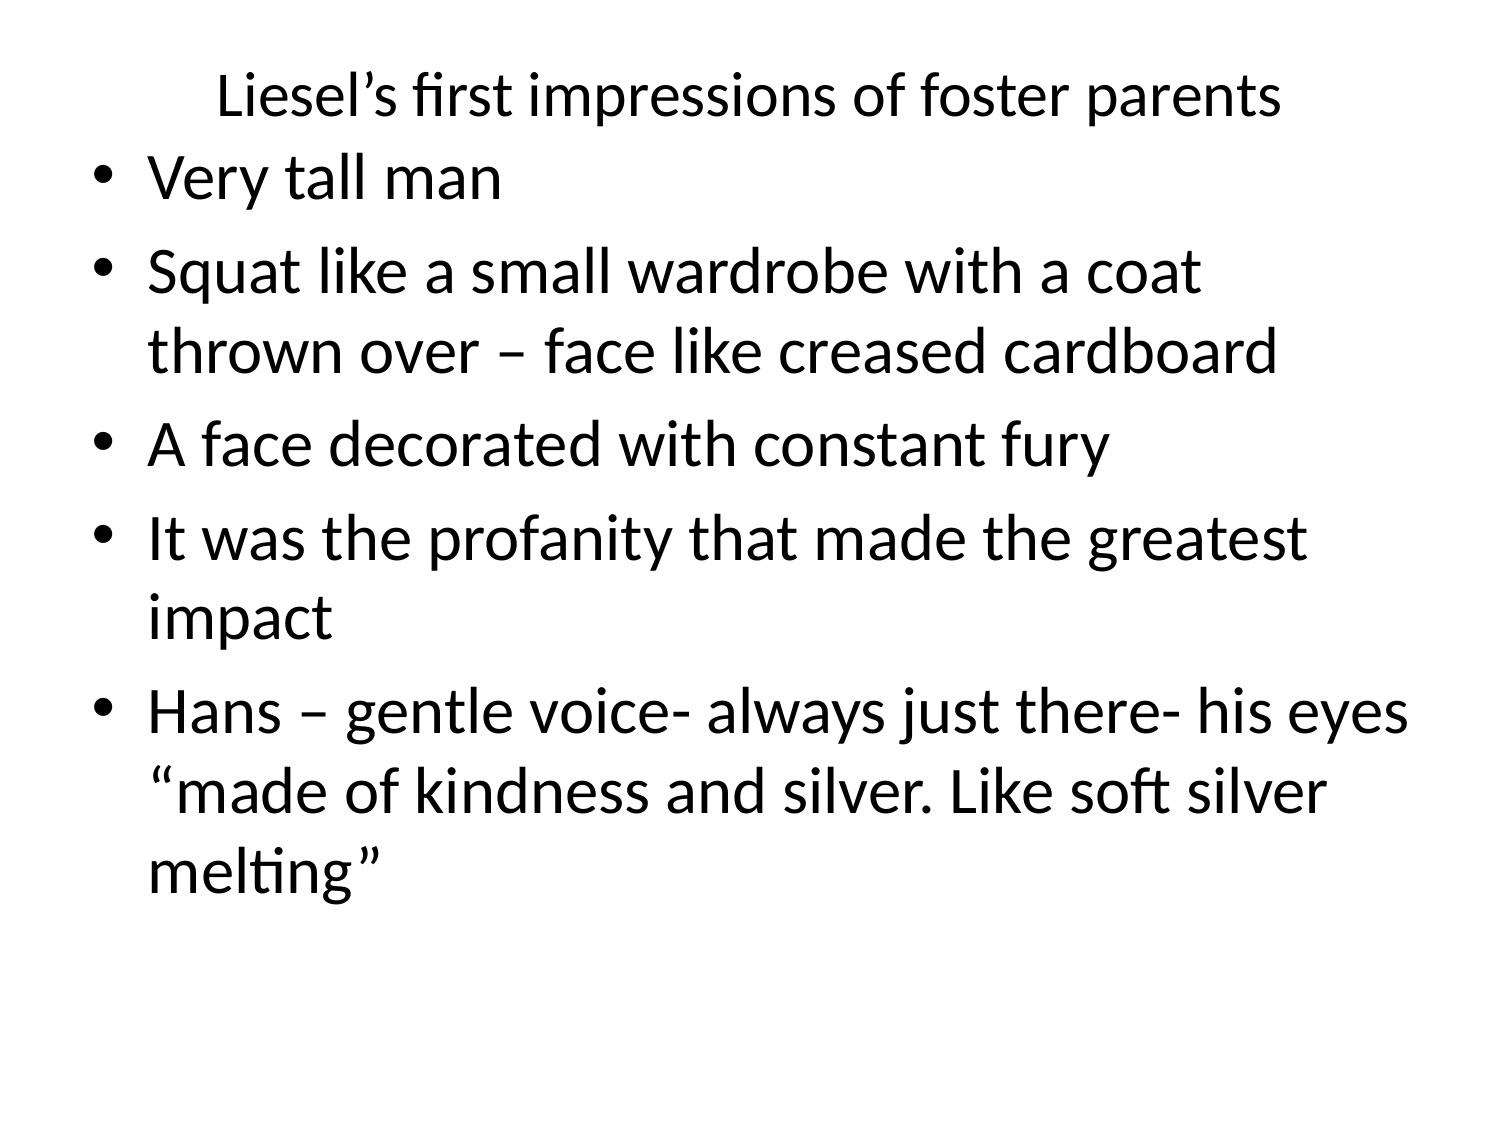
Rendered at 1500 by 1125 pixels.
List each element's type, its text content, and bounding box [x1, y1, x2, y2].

list Very tall man Squat like a small wardrobe with a coat thrown over – face like creased cardboard A face decorated with constant fury It was the profanity that made the greatest impact Hans – gentle voice- always just there- his eyes “made of kindness and silver. Like soft silver melting” [76, 125, 1427, 965]
title Liesel’s first impressions of foster parents [75, 45, 1425, 138]
